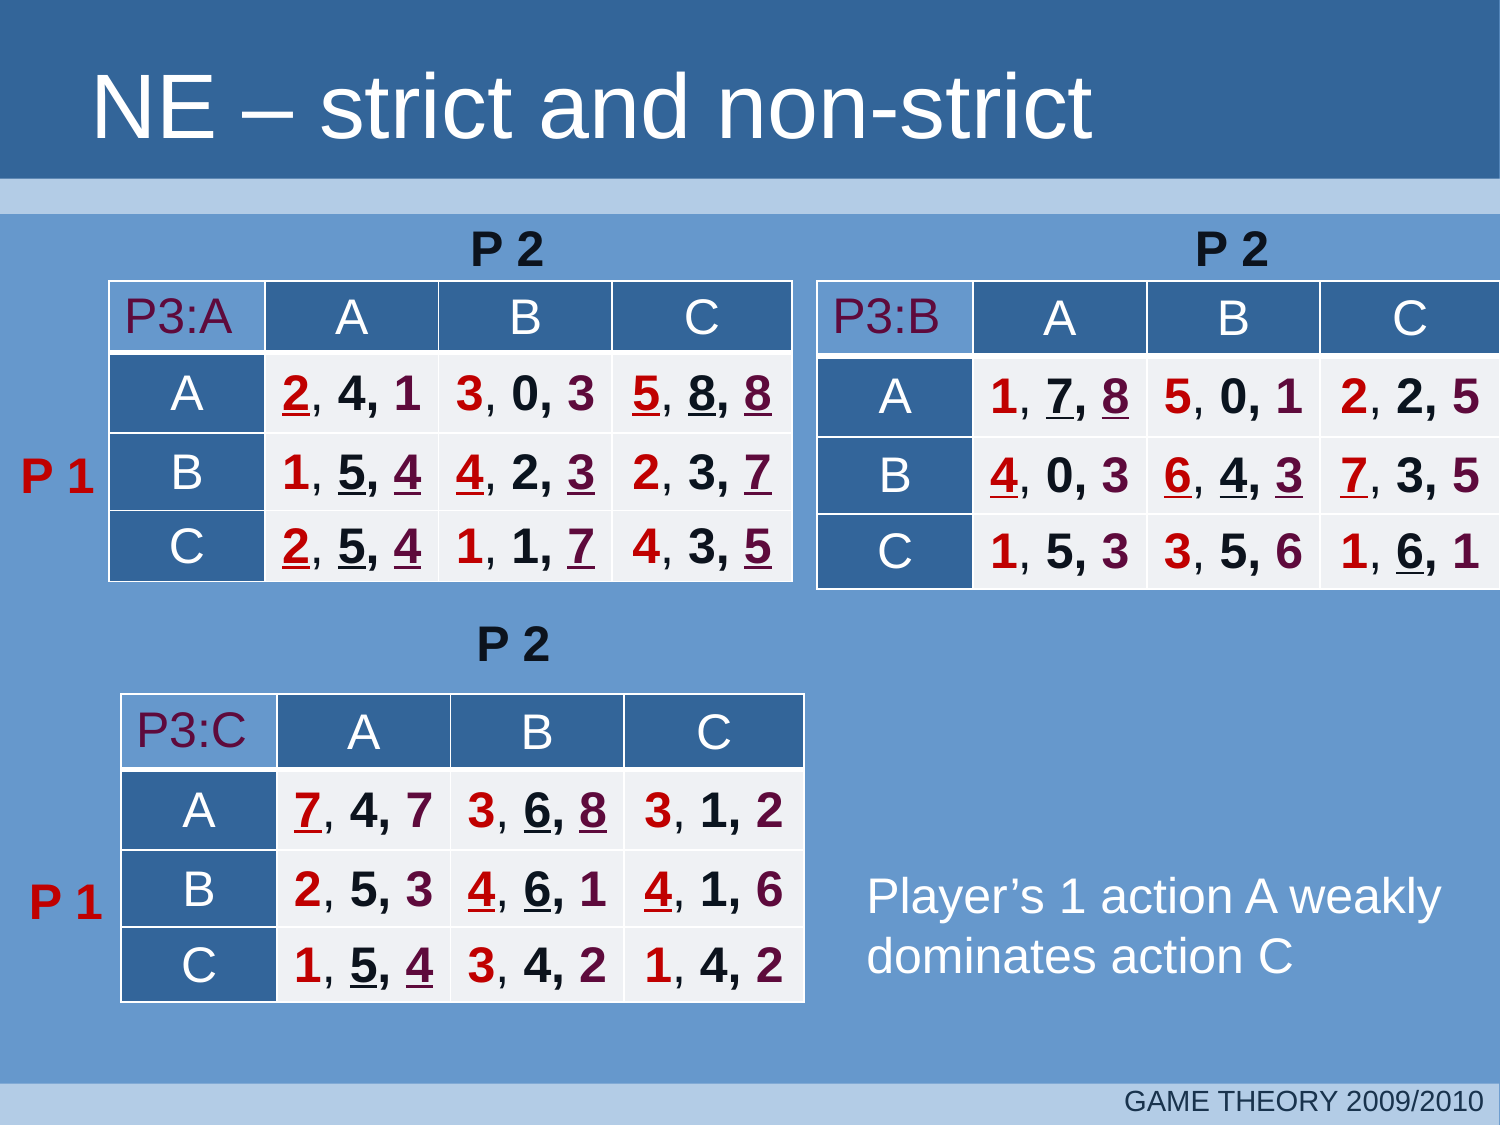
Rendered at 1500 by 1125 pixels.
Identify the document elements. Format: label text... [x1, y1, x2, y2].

table_cell 5, 8, 8 [613, 355, 791, 432]
table_cell 2, 4, 1 [266, 355, 438, 432]
table_cell C [818, 515, 972, 588]
table_cell 1, 5, 4 [266, 434, 438, 510]
table_header B [439, 282, 611, 350]
table_cell 7, 3, 5 [1321, 438, 1499, 513]
table_header C [613, 282, 791, 350]
table_cell 3, 0, 3 [439, 355, 611, 432]
table_cell 1, 5, 4 [278, 928, 450, 1001]
table_cell B [122, 851, 276, 926]
table_cell 1, 6, 1 [1321, 515, 1499, 588]
table_cell A [818, 359, 972, 436]
table_header P3:C [122, 695, 276, 767]
table_cell 5, 0, 1 [1148, 359, 1319, 436]
text_box P 1 [0, 436, 116, 512]
table_cell 4, 6, 1 [451, 851, 623, 926]
table_cell 1, 5, 3 [974, 515, 1146, 588]
table_header B [451, 695, 623, 767]
table_header C [625, 695, 803, 767]
text_box Player’s 1 action A weakly dominates action C [851, 855, 1500, 991]
table_cell 1, 4, 2 [625, 928, 803, 1001]
text_box GAME THEORY 2009/2010 [1109, 1075, 1500, 1125]
table_cell 3, 1, 2 [625, 772, 803, 849]
table_cell 4, 2, 3 [439, 434, 611, 510]
table_header A [278, 695, 450, 767]
table_cell A [110, 355, 264, 432]
table_cell A [122, 772, 276, 849]
table_header A [266, 282, 438, 350]
table_cell 2, 5, 4 [266, 511, 438, 581]
table_cell 2, 3, 7 [613, 434, 791, 510]
text_box P 1 [0, 861, 120, 937]
table_header P3:B [818, 282, 972, 353]
table_cell 4, 3, 5 [613, 511, 791, 581]
table_cell 3, 6, 8 [451, 772, 623, 849]
table_cell 2, 2, 5 [1321, 359, 1499, 436]
table_header A [974, 282, 1146, 353]
text_box P 2 [1139, 209, 1325, 280]
text_box P 2 [414, 209, 601, 284]
table_cell 1, 1, 7 [439, 511, 611, 581]
table_cell B [818, 438, 972, 513]
table_cell 2, 5, 3 [278, 851, 450, 926]
table_cell B [110, 434, 264, 510]
table_cell 7, 4, 7 [278, 772, 450, 849]
table_cell 4, 1, 6 [625, 851, 803, 926]
table_cell C [122, 928, 276, 1001]
table_cell 3, 4, 2 [451, 928, 623, 1001]
table_cell C [110, 511, 264, 581]
table_cell 3, 5, 6 [1148, 515, 1319, 588]
table_header B [1148, 282, 1319, 353]
title NE – strict and non-strict [74, 42, 1436, 162]
table_cell 6, 4, 3 [1148, 438, 1319, 513]
table_cell 4, 0, 3 [974, 438, 1146, 513]
text_box P 2 [420, 604, 607, 680]
table_header P3:A [110, 282, 264, 350]
table_header C [1321, 282, 1499, 353]
table_cell 1, 7, 8 [974, 359, 1146, 436]
